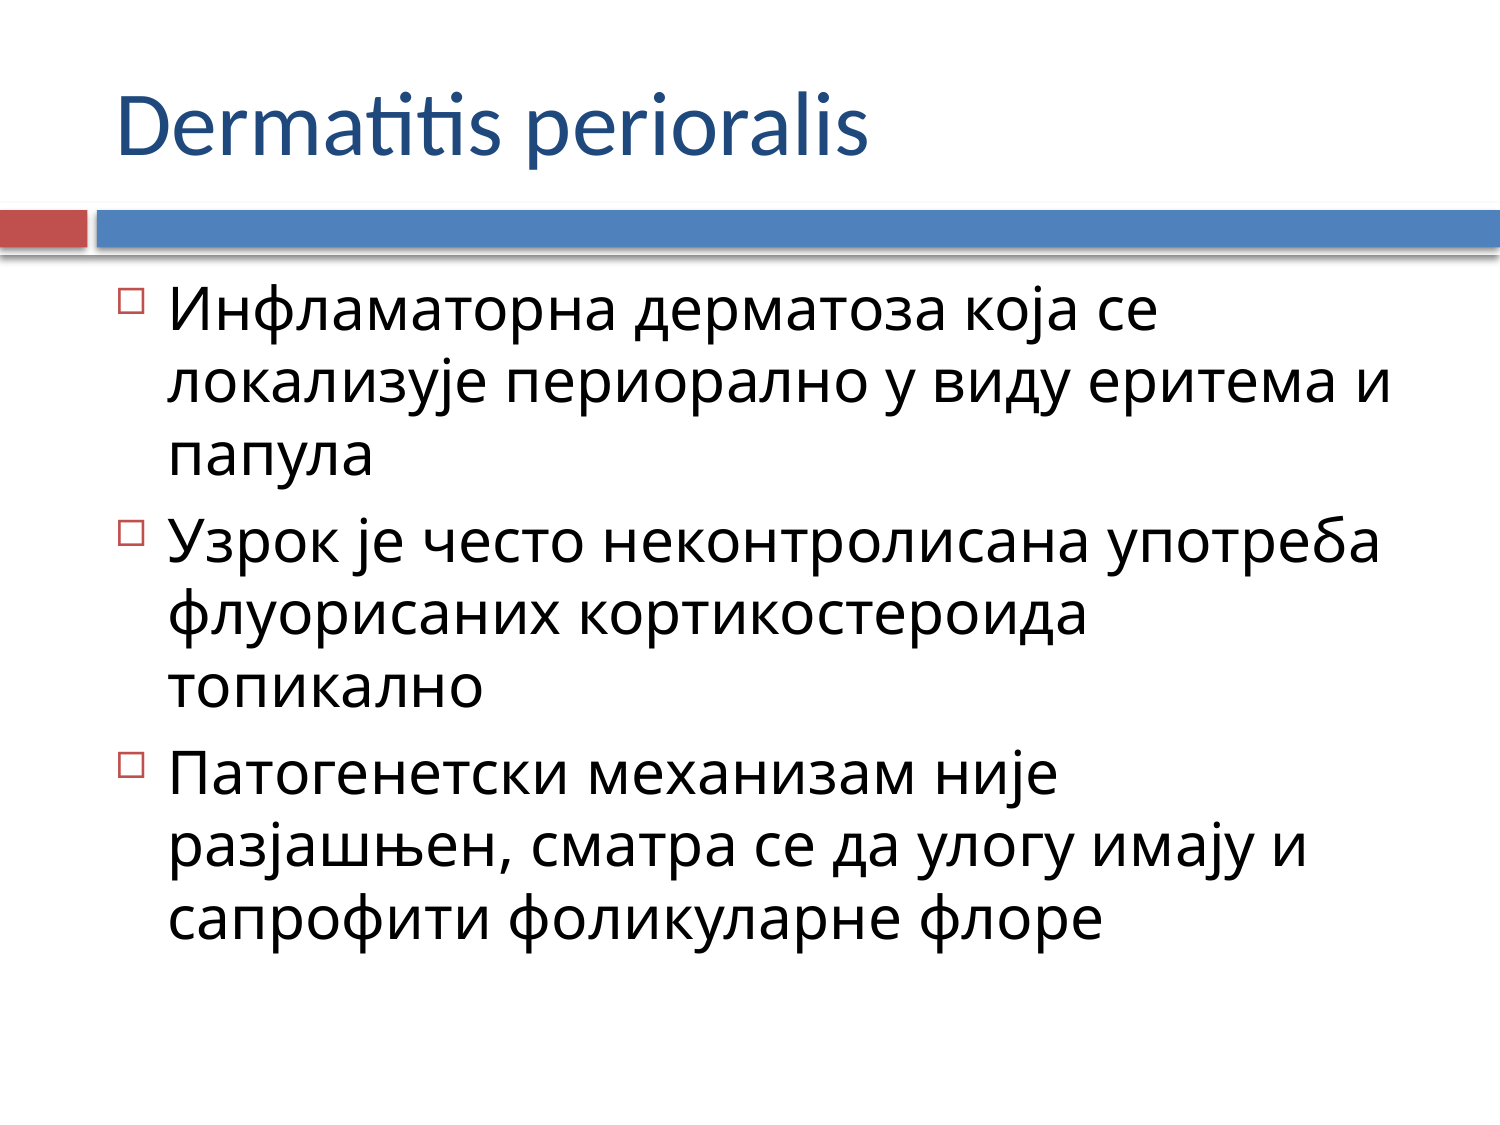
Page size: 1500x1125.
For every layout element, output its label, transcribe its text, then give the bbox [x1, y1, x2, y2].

list Инфламаторна дерматоза која се локализује периорално у виду еритема и папула Узрок је често неконтролисана употреба флуорисаних кортикостероида топикално Патогенетски механизам није разјашњен, сматра се да улогу имају и сапрофити фоликуларне флоре [100, 262, 1438, 1000]
title Dermatitis perioralis [100, 37, 1438, 200]
